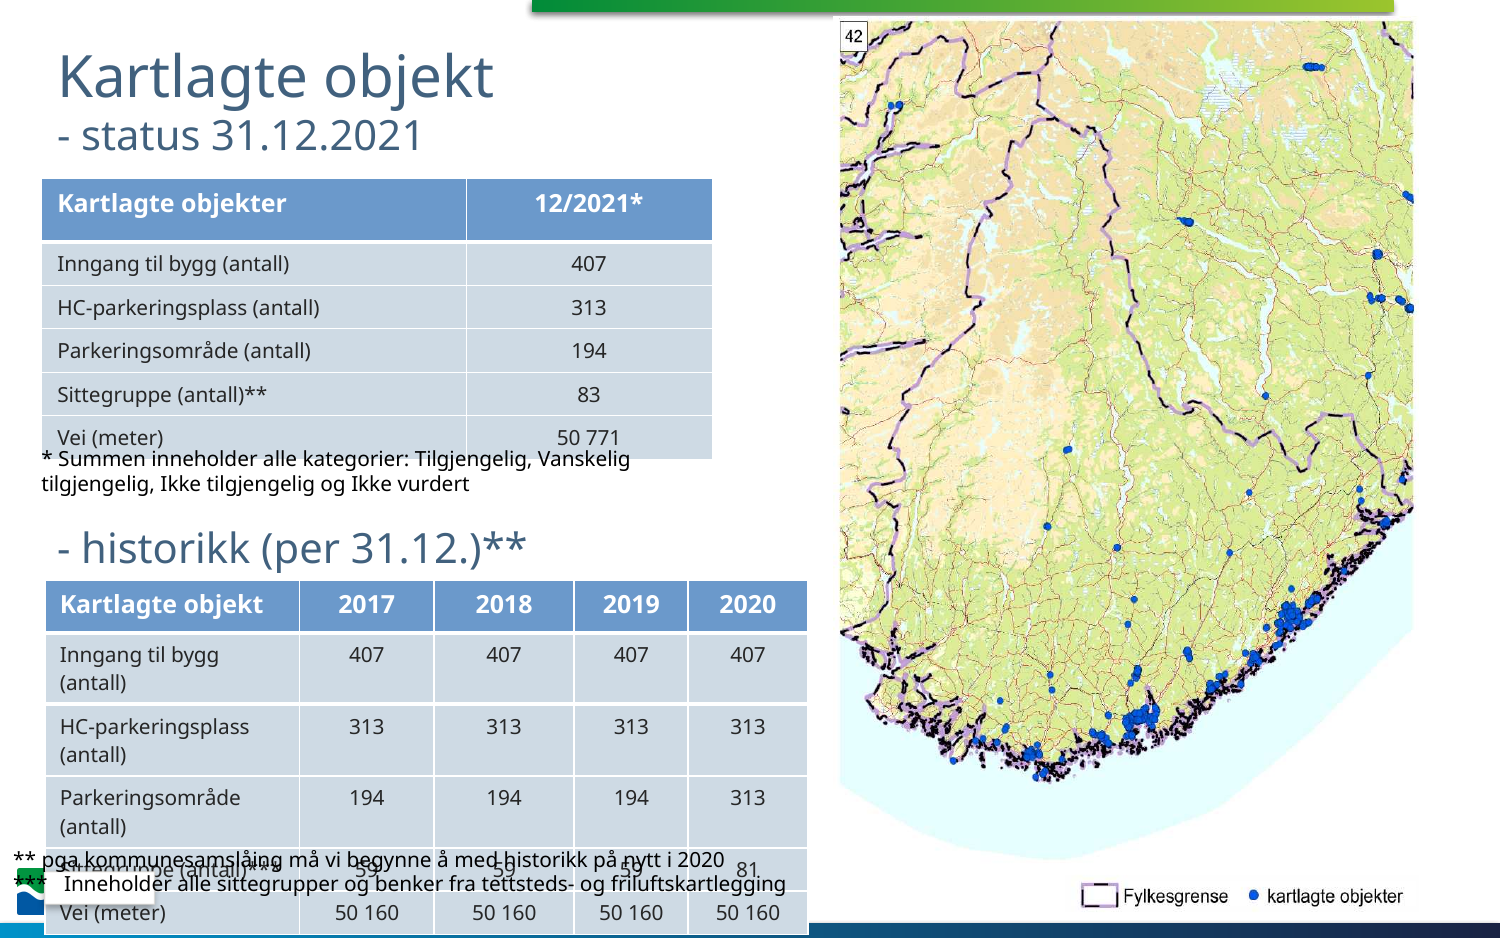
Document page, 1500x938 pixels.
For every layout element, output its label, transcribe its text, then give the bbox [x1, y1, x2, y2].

table_cell 194 [575, 777, 687, 838]
text_box ** pga kommunesamslåing må vi begynne å med historikk på nytt i 2020 *** Inneholder alle sittegrupper og benker fra tettsteds- og friluftskartlegging [0, 838, 802, 904]
table_cell 313 [689, 706, 807, 775]
table_cell 407 [575, 635, 687, 702]
table_cell 313 [467, 286, 712, 328]
table_cell Vei (meter) [42, 416, 466, 438]
table_header Kartlagte objekter [42, 179, 466, 240]
table_cell 407 [300, 635, 433, 702]
table_cell Inngang til bygg (antall) [46, 635, 299, 702]
table_cell 194 [435, 777, 573, 838]
table_cell 313 [435, 706, 573, 775]
table_cell 194 [300, 777, 433, 838]
table_header 2020 [689, 581, 807, 631]
table_cell 407 [689, 635, 807, 702]
table_cell 81 [802, 849, 807, 890]
table_cell 50 160 [575, 904, 687, 934]
table_header 2019 [575, 581, 687, 631]
table_cell HC-parkeringsplass (antall) [42, 286, 466, 328]
table_cell 50 771 [467, 416, 712, 459]
table_header 2018 [435, 581, 573, 631]
table_cell Parkeringsområde (antall) [42, 329, 466, 372]
table_cell 50 160 [300, 904, 433, 934]
table_cell 313 [575, 706, 687, 775]
table_cell HC-parkeringsplass (antall) [46, 706, 299, 775]
table_cell 50 160 [689, 892, 807, 934]
table_cell Inngang til bygg (antall) [42, 244, 466, 285]
table_header 12/2021* [467, 179, 712, 240]
table_cell Vei (meter) [46, 904, 299, 934]
table_cell 313 [689, 777, 807, 847]
picture [833, 16, 1419, 913]
table_cell 407 [467, 244, 712, 285]
text_box - historikk (per 31.12.)** [42, 496, 828, 580]
table_cell 407 [435, 635, 573, 702]
text_box * Summen inneholder alle kategorier: Tilgjengelig, Vanskelig tilgjengelig, Ikke tilgjengelig og Ikke vurdert [26, 438, 711, 504]
table_header 2017 [300, 581, 433, 631]
table_cell Parkeringsområde (antall) [46, 777, 299, 838]
table_cell 50 160 [435, 904, 573, 934]
table_cell 313 [300, 706, 433, 775]
table_cell 194 [467, 329, 712, 372]
table_cell Sittegruppe (antall)** [42, 373, 466, 415]
text_box Kartlagte objekt - status 31.12.2021 [42, 24, 828, 167]
table_cell 83 [467, 373, 712, 415]
table_header Kartlagte objekt [46, 581, 299, 631]
